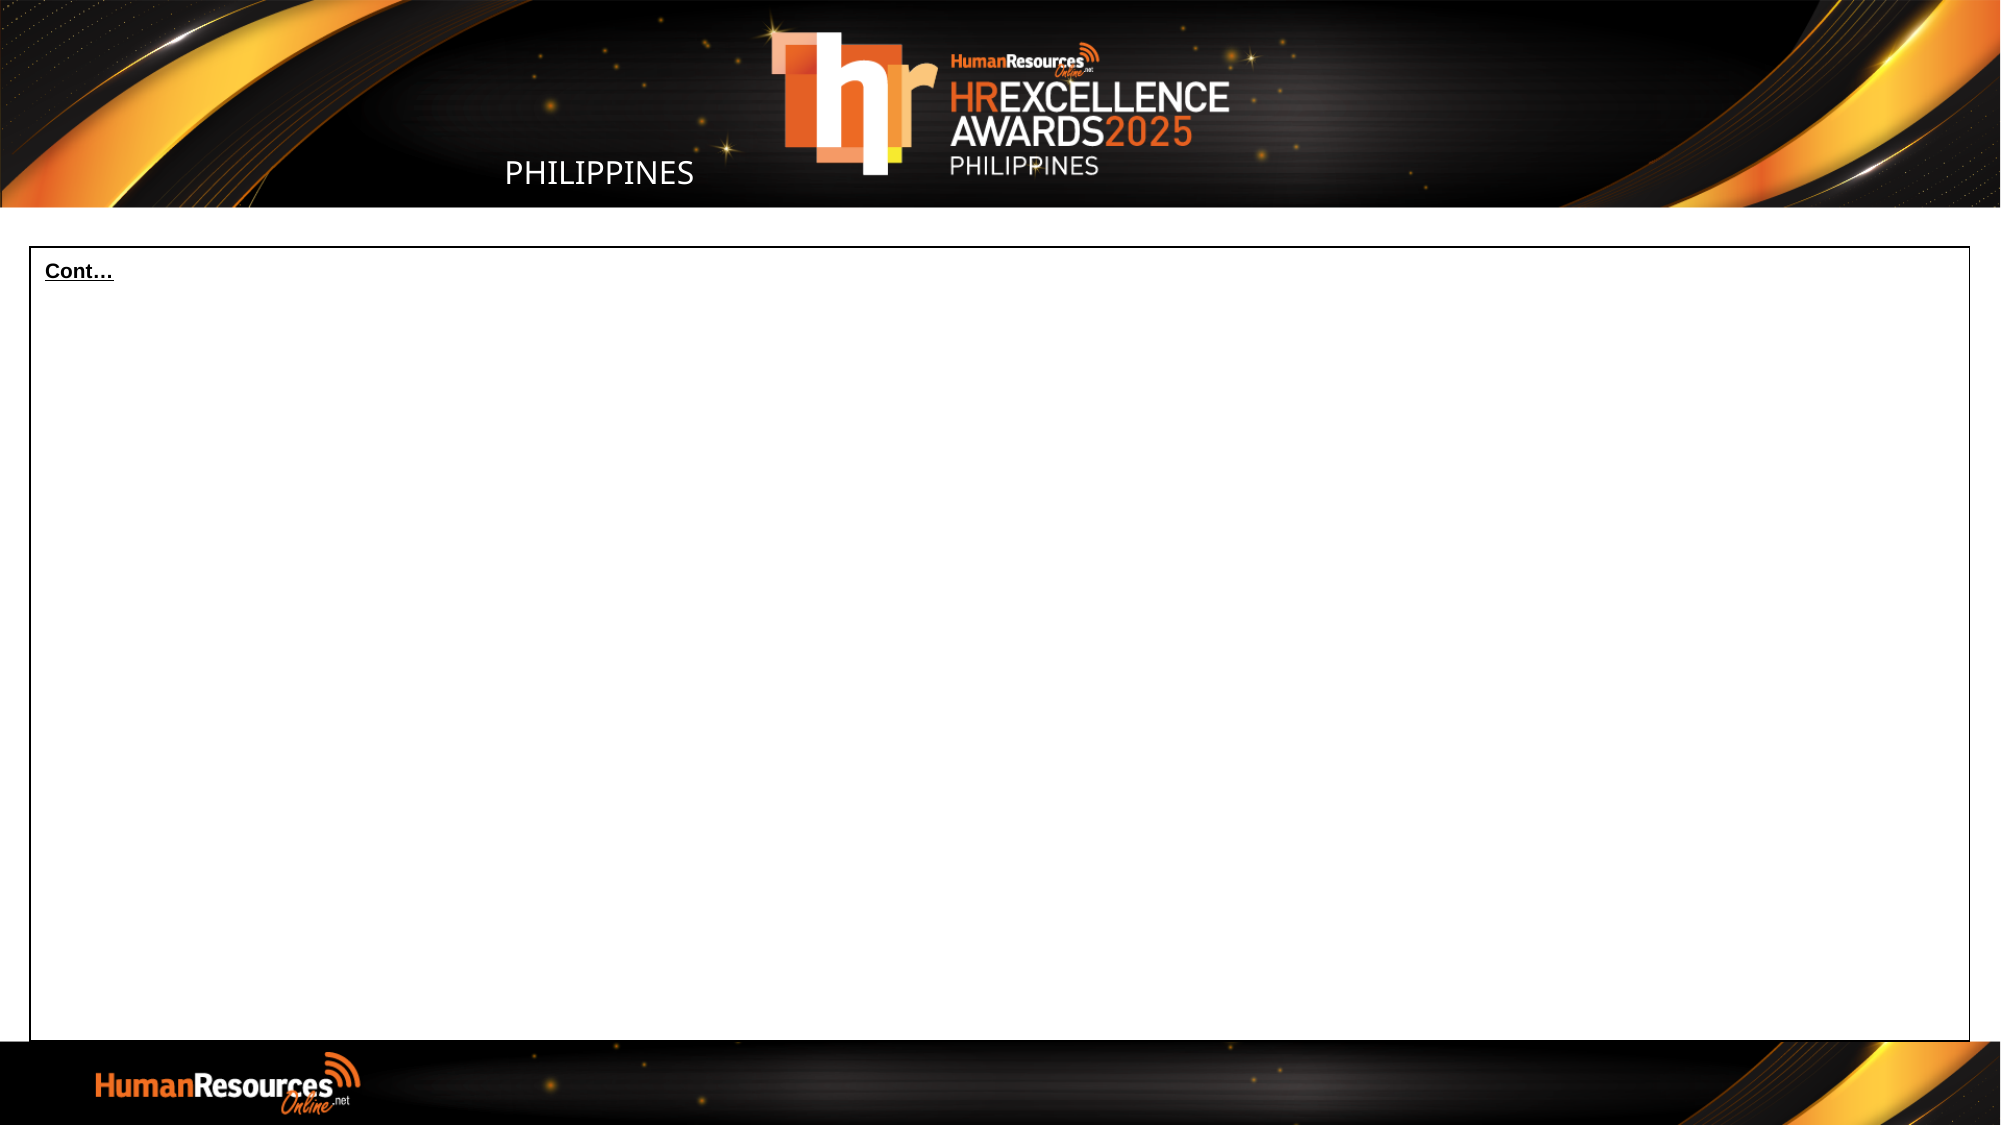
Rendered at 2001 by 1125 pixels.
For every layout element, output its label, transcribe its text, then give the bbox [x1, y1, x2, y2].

text_box PHILIPPINES [489, 145, 1490, 199]
text_box Cont… [30, 246, 1970, 1042]
picture [0, 0, 2001, 1125]
